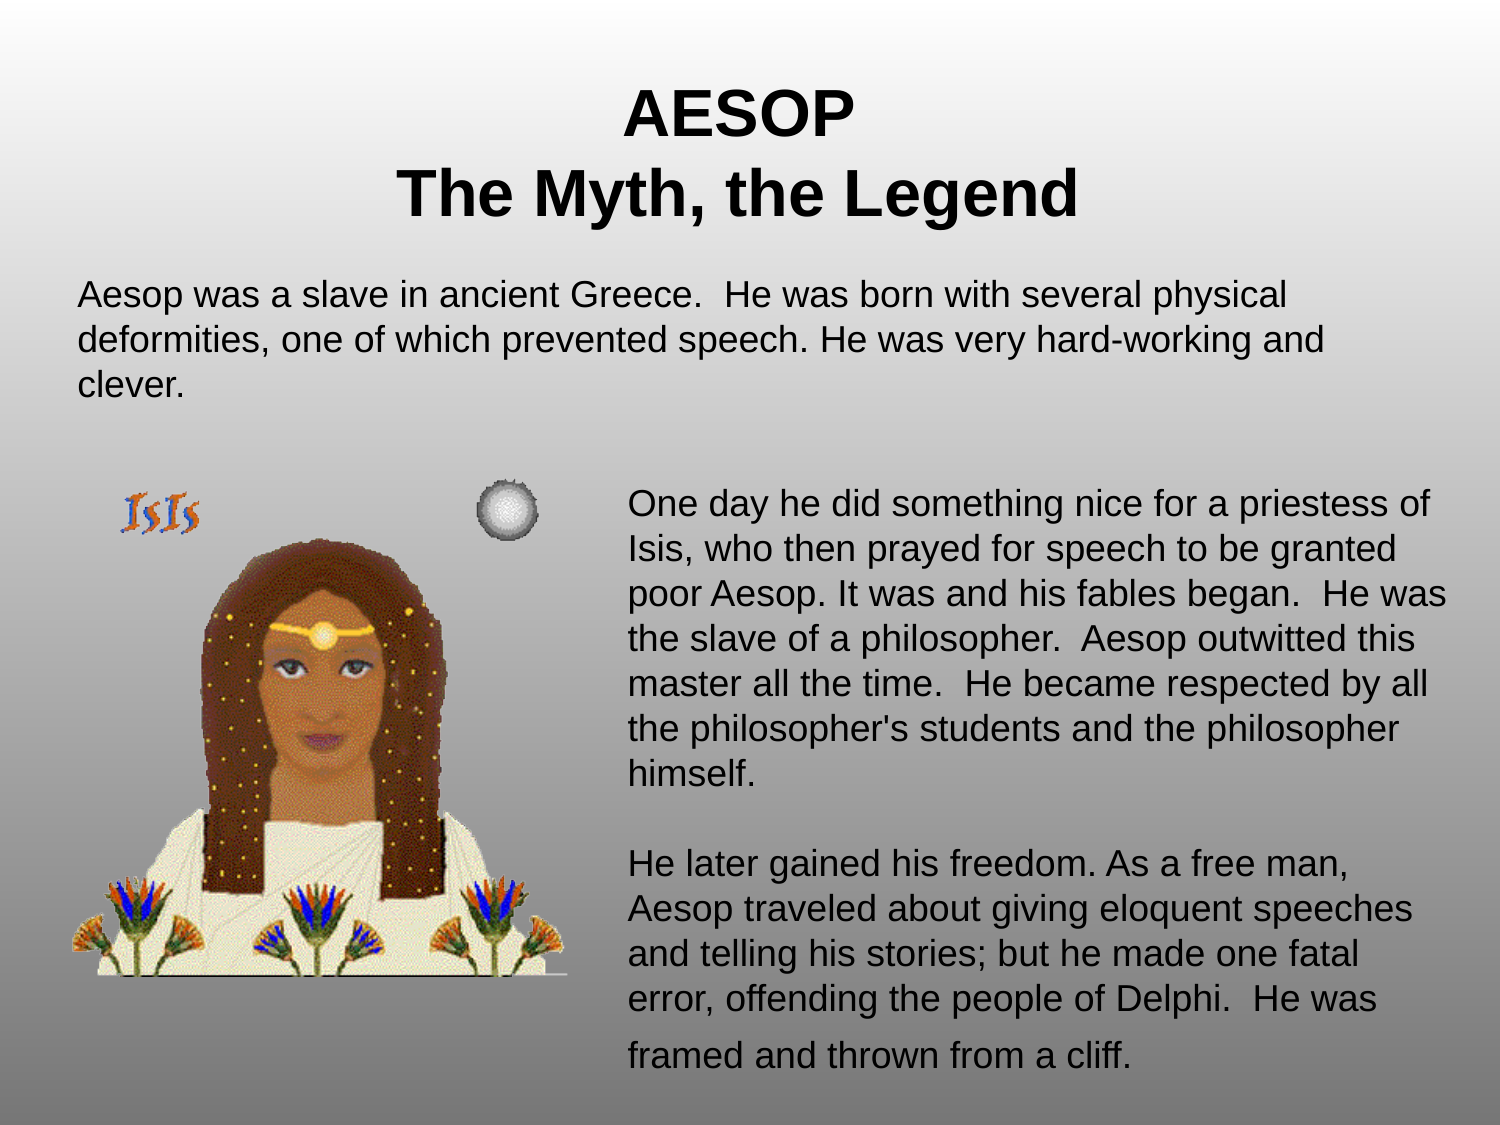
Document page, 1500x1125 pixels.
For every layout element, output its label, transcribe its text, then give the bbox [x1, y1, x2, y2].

text_box AESOP The Myth, the Legend [381, 62, 1097, 262]
picture [62, 474, 569, 977]
text_box Aesop was a slave in ancient Greece. He was born with several physical deformities, one of which prevented speech. He was very hard-working and clever. [62, 262, 1450, 458]
title One day he did something nice for a priestess of Isis, who then prayed for speech to be granted poor Aesop. It was and his fables began. He was the slave of a philosopher. Aesop outwitted this master all the time. He became respected by all the philosopher's students and the philosopher himself. He later gained his freedom. As a free man, Aesop traveled about giving eloquent speeches and telling his stories; but he made one fatal error, offending the people of Delphi. He was framed and thrown from a cliff. [612, 432, 1463, 1125]
